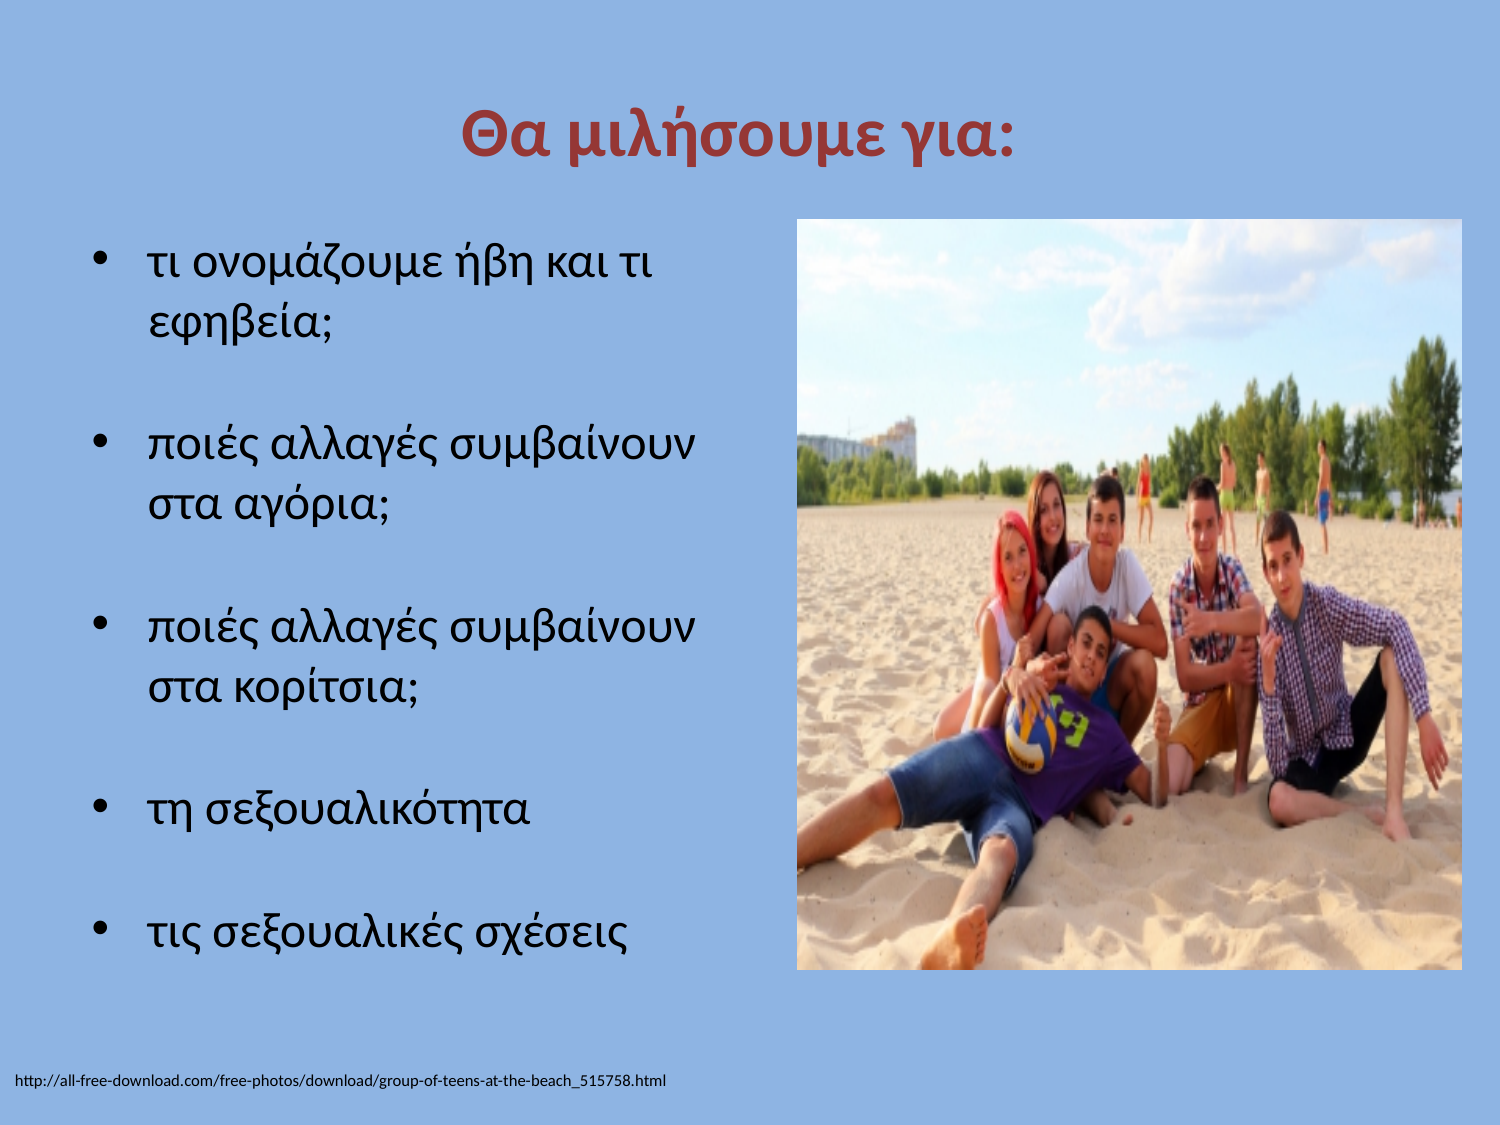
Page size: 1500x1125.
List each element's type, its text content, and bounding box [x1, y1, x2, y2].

title Θα μιλήσουμε για: [64, 78, 1415, 179]
picture [796, 219, 1462, 971]
text_box http://all-free-download.com/free-photos/download/group-of-teens-at-the-beach_515758.html [0, 1062, 750, 1098]
list τι ονομάζουμε ήβη και τι εφηβεία; ποιές αλλαγές συμβαίνουν στα αγόρια; ποιές αλλαγές συμβαίνουν στα κορίτσια; τη σεξουαλικότητα τις σεξουαλικές σχέσεις [76, 219, 764, 1073]
